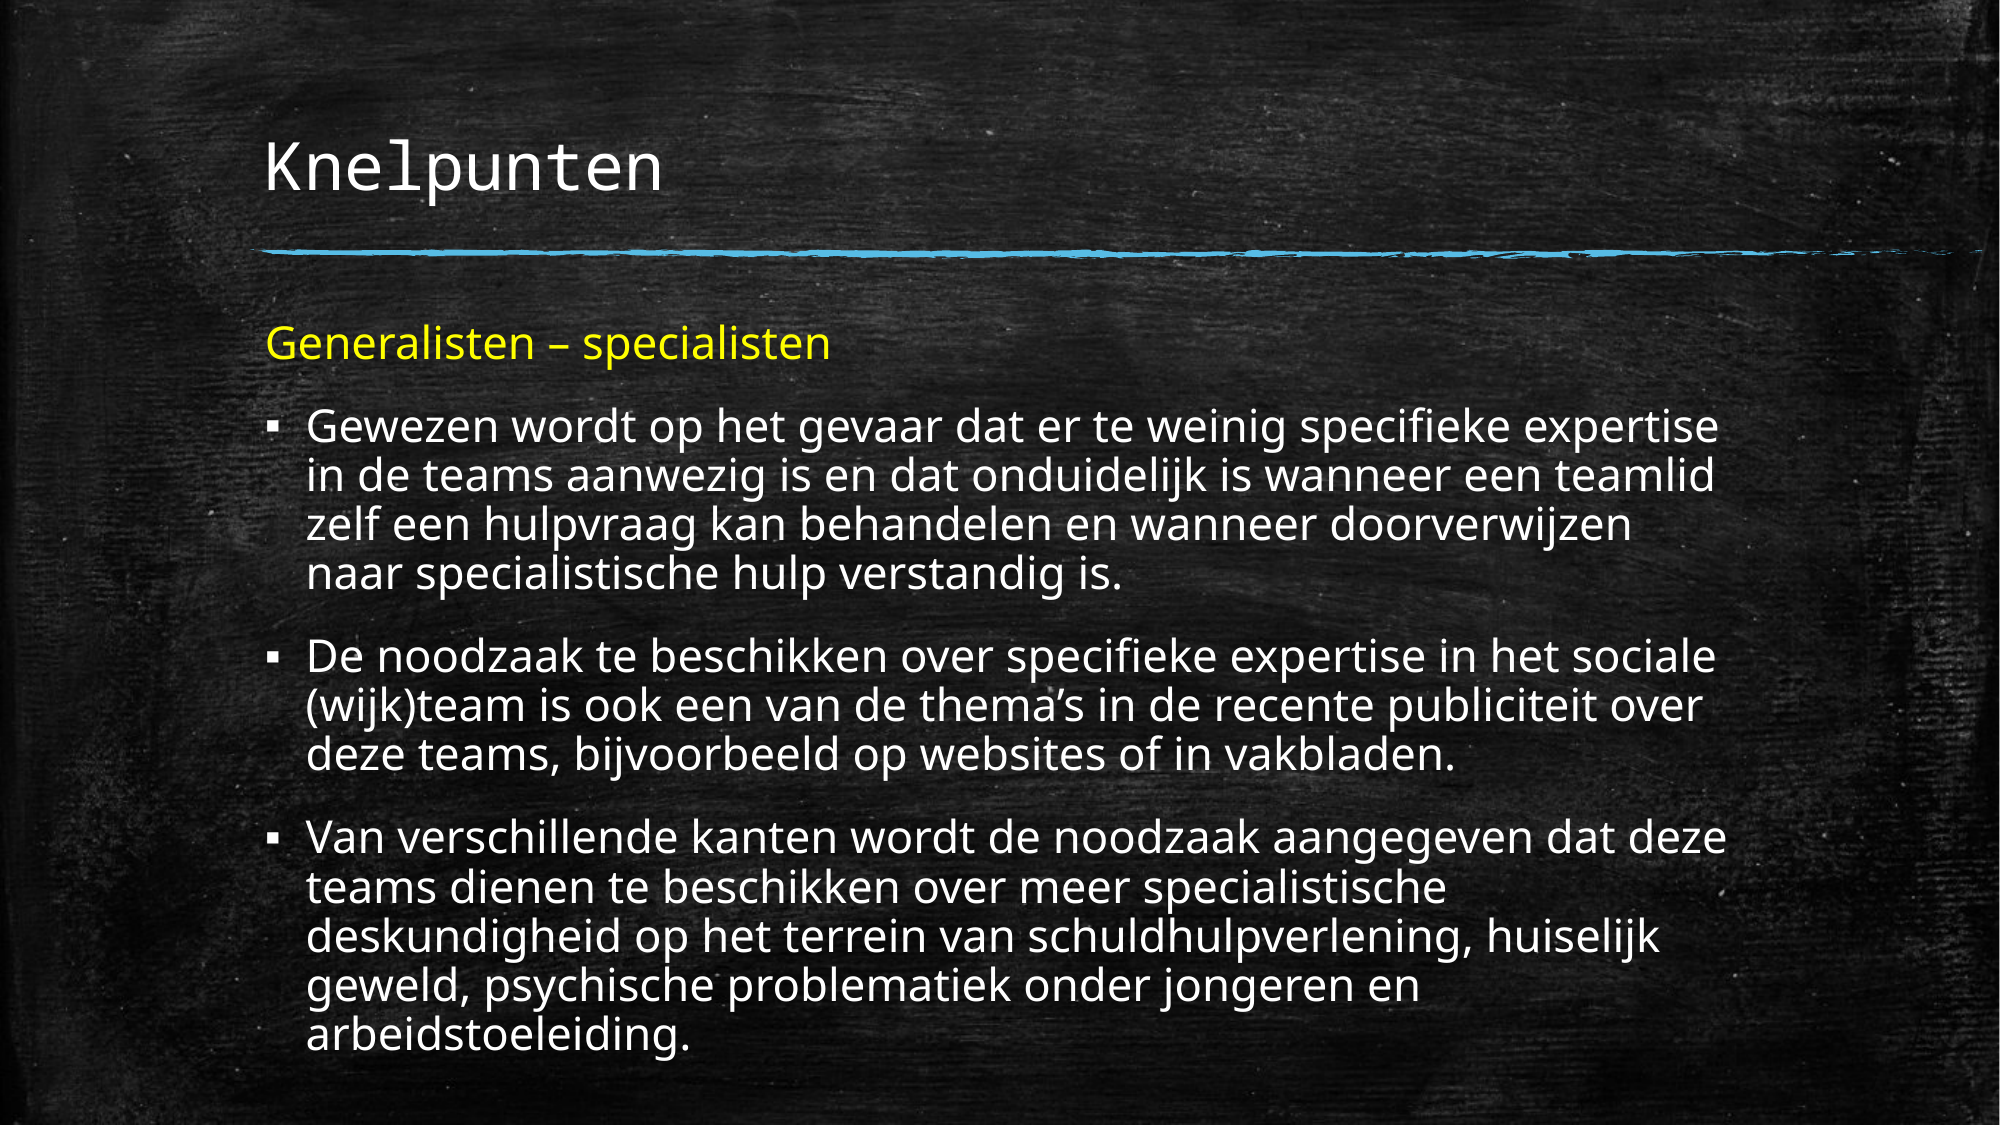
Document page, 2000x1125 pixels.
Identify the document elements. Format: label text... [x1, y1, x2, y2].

title Knelpunten [249, 45, 1750, 213]
list Generalisten – specialisten Gewezen wordt op het gevaar dat er te weinig specifieke expertise in de teams aanwezig is en dat onduidelijk is wanneer een teamlid zelf een hulpvraag kan behandelen en wanneer doorverwijzen naar specialistische hulp verstandig is. De noodzaak te beschikken over specifieke expertise in het sociale (wijk)team is ook een van de thema’s in de recente publiciteit over deze teams, bijvoorbeeld op websites of in vakbladen. Van verschillende kanten wordt de noodzaak aangegeven dat deze teams dienen te beschikken over meer specialistische deskundigheid op het terrein van schuldhulpverlening, huiselijk geweld, psychische problematiek onder jongeren en arbeidstoeleiding. [249, 312, 1750, 1080]
